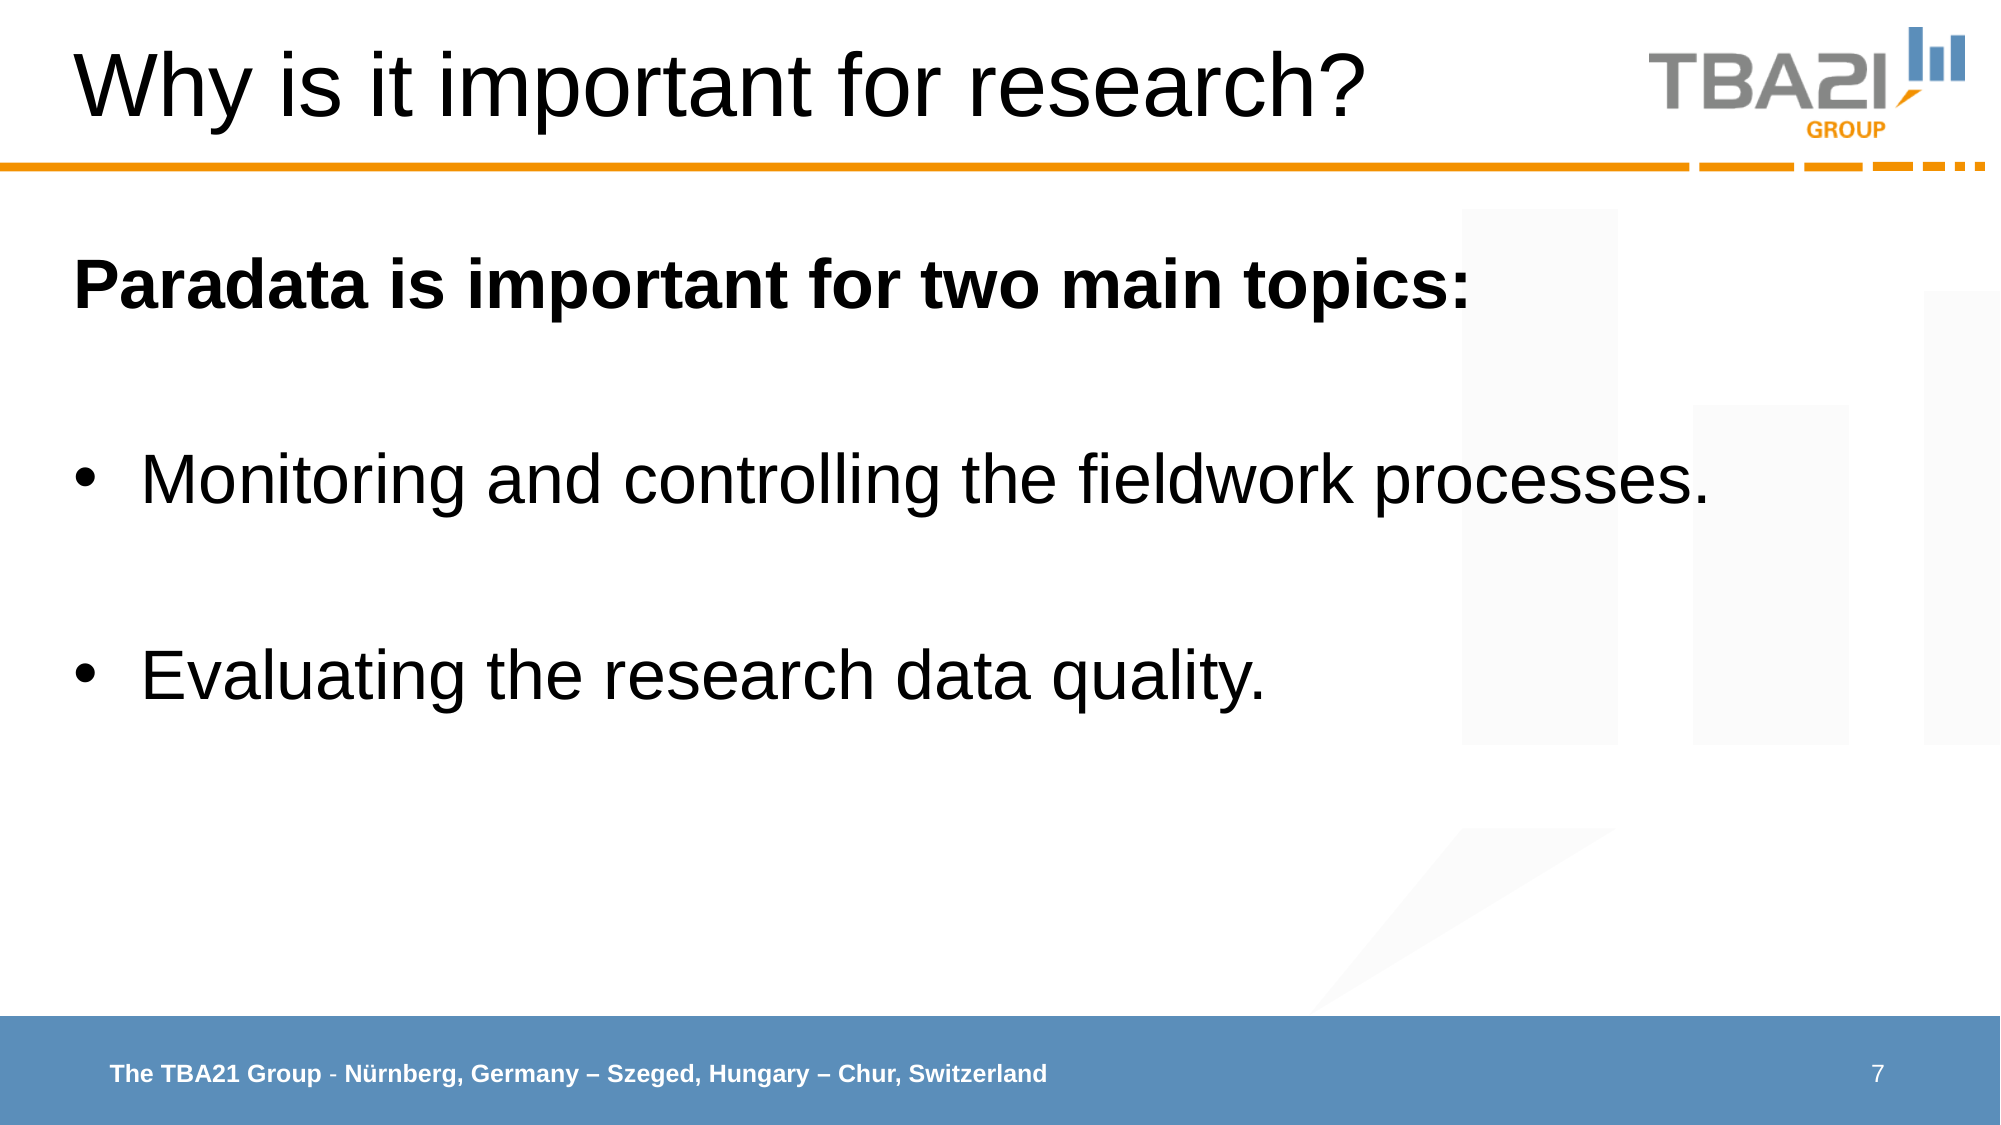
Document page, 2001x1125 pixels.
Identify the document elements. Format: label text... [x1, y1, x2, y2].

list Paradata is important for two main topics: Monitoring and controlling the fieldwork processes. Evaluating the research data quality. [58, 230, 1900, 989]
title Why is it important for research? [58, 5, 1615, 156]
slide_number 7 [1433, 1042, 1900, 1103]
picture [1649, 27, 1965, 138]
